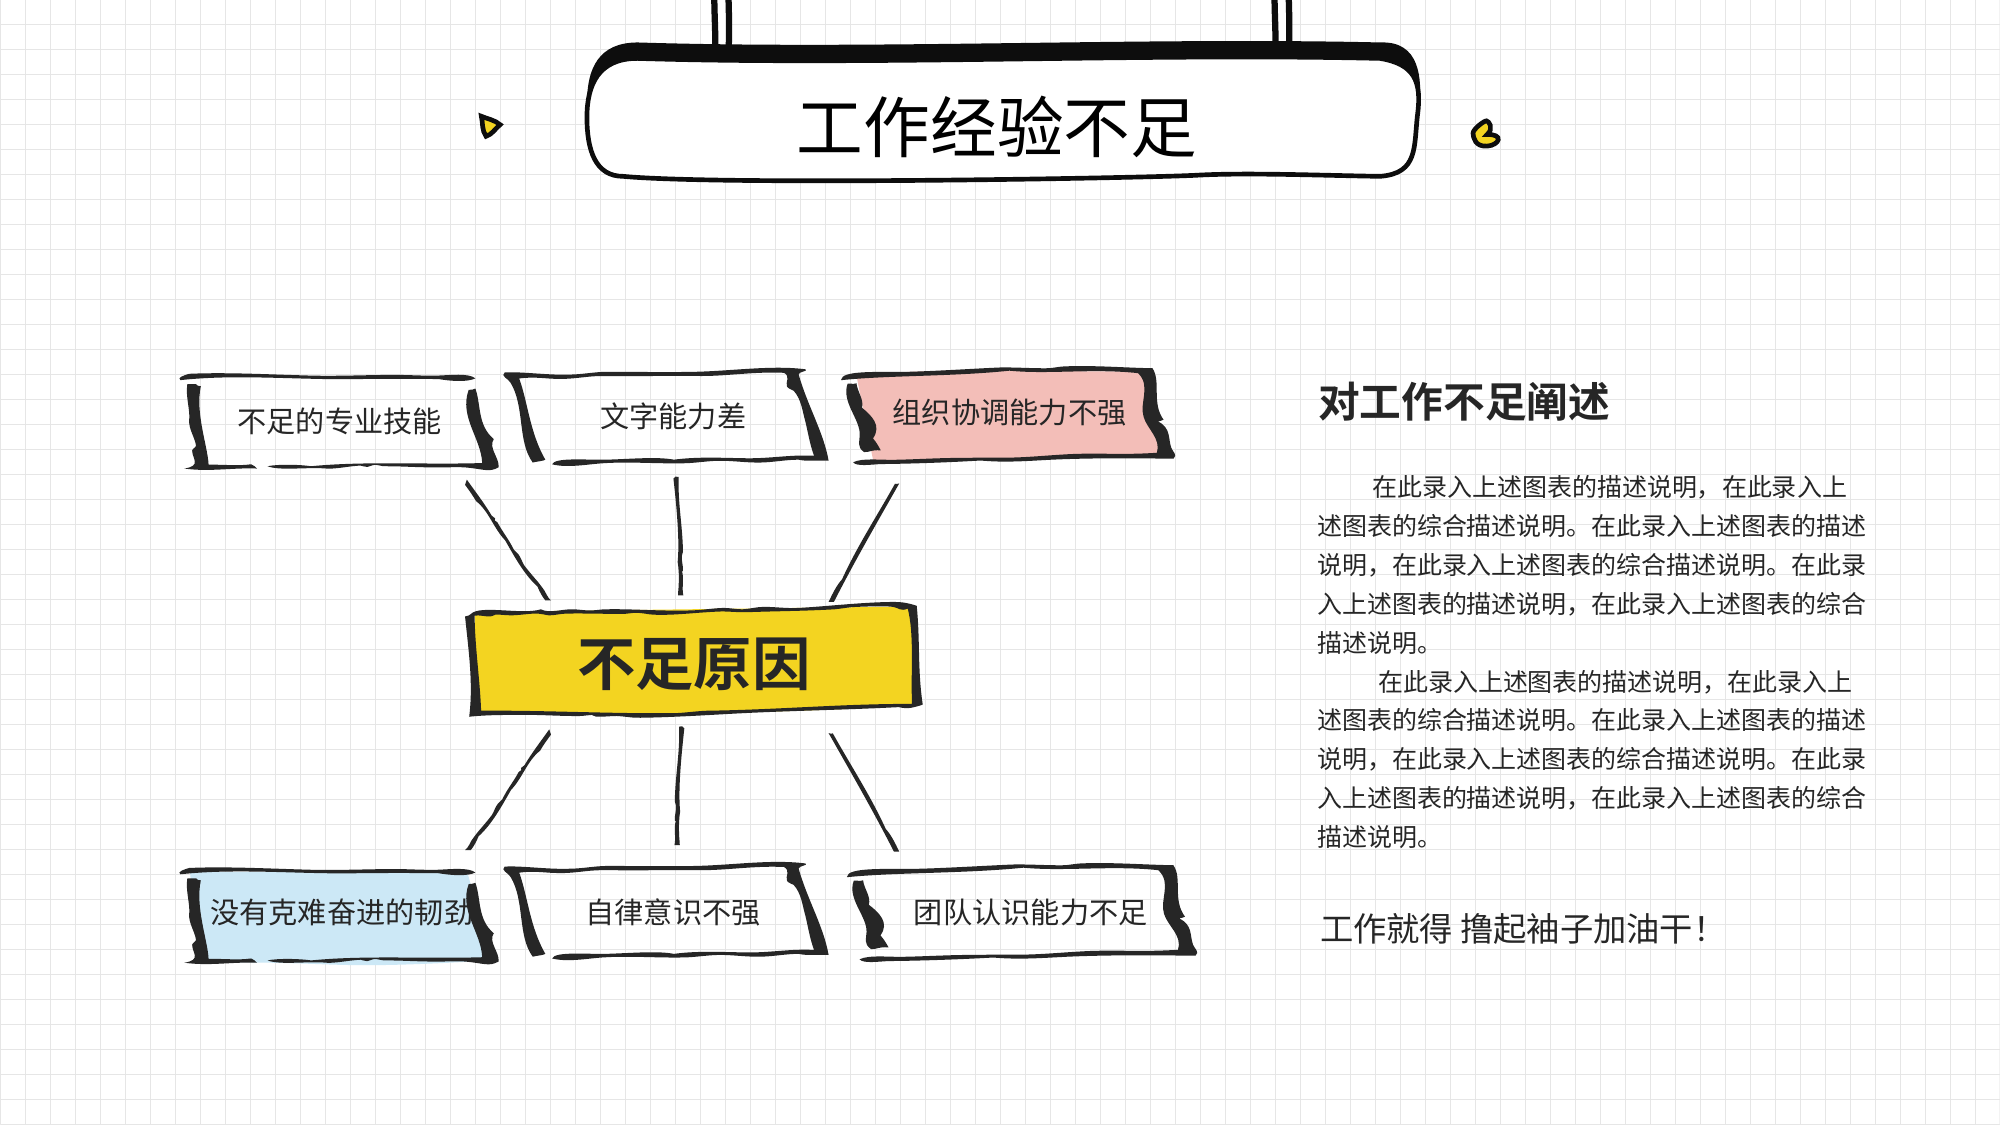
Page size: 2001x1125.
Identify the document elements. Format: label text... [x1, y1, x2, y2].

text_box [840, 365, 1178, 467]
text_box 工作经验不足 [717, 78, 1277, 174]
text_box [503, 367, 829, 466]
text_box [503, 861, 829, 961]
text_box [828, 483, 900, 602]
text_box 工作就得 撸起袖子加油干！ [1305, 900, 1742, 956]
text_box [465, 729, 551, 851]
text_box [176, 866, 500, 968]
text_box [674, 726, 685, 846]
text_box 文字能力差 [584, 390, 762, 441]
text_box [475, 607, 909, 619]
text_box 自律意识不强 [570, 886, 776, 937]
text_box [465, 601, 918, 619]
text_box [846, 862, 1201, 964]
text_box [673, 476, 684, 596]
text_box [469, 705, 922, 718]
text_box [465, 479, 552, 601]
text_box 对工作不足阐述 [1303, 368, 1626, 434]
text_box 在此录入上述图表的描述说明，在此录入上述图表的综合描述说明。在此录入上述图表的描述说明，在此录入上述图表的综合描述说明。在此录入上述图表的描述说明，在此录入上述图表的综合描述说明。 在此录入上述图表的描述说明，在此录入上述图表的综合描述说明。在此录入上述图表的描述说明，在此录入上述图表的综合描述说明。在此录入上述图表的描述说明，在此录入上述图表的综合描述说明。 [1302, 455, 1884, 938]
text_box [176, 372, 500, 473]
text_box [481, 705, 829, 713]
text_box 不足原因 [448, 619, 940, 705]
text_box [828, 733, 900, 852]
